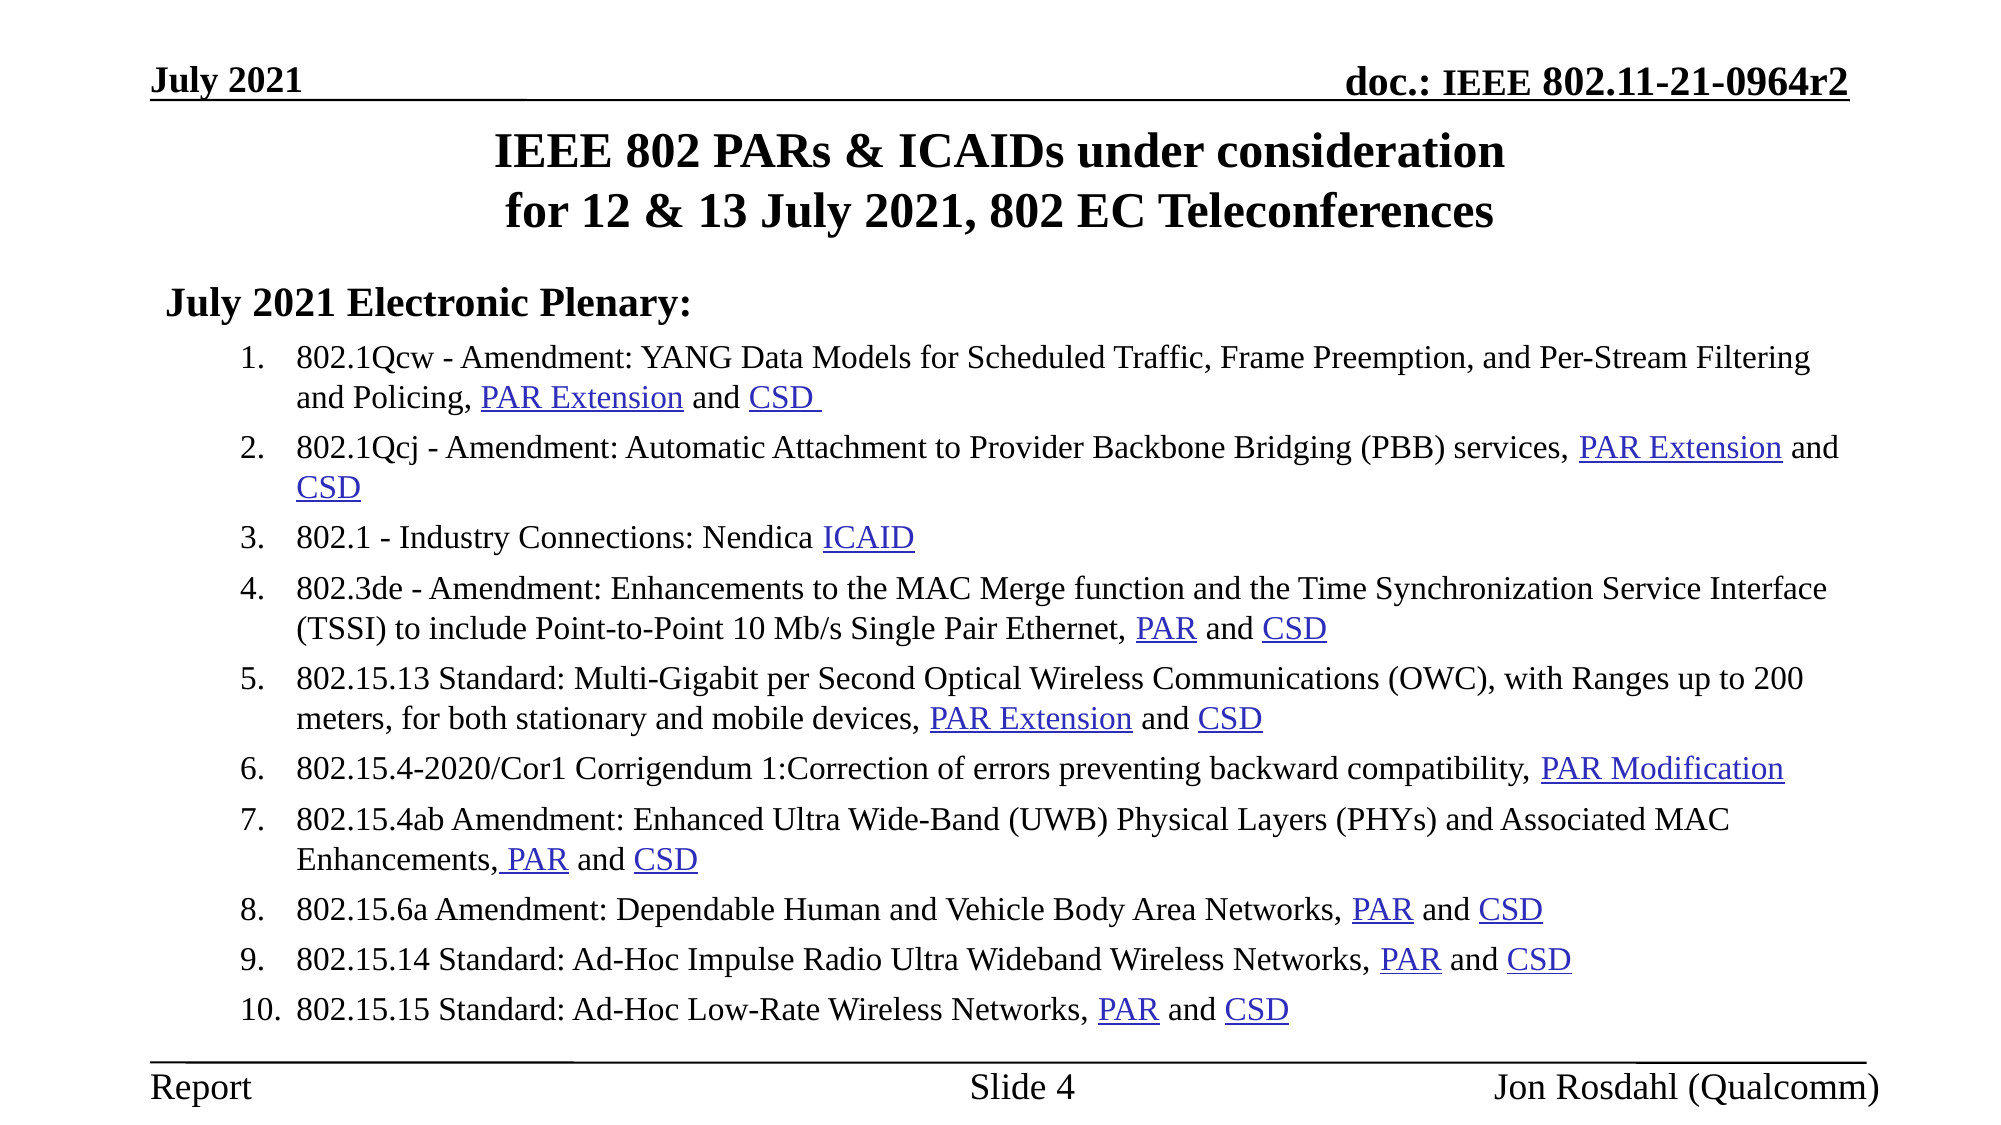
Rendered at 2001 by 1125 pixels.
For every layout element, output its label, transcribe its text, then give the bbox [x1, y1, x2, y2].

list July 2021 Electronic Plenary: 802.1Qcw - Amendment: YANG Data Models for Scheduled Traffic, Frame Preemption, and Per-Stream Filtering and Policing, PAR Extension and CSD 802.1Qcj - Amendment: Automatic Attachment to Provider Backbone Bridging (PBB) services, PAR Extension and CSD 802.1 - Industry Connections: Nendica ICAID 802.3de - Amendment: Enhancements to the MAC Merge function and the Time Synchronization Service Interface (TSSI) to include Point-to-Point 10 Mb/s Single Pair Ethernet, PAR and CSD 802.15.13 Standard: Multi-Gigabit per Second Optical Wireless Communications (OWC), with Ranges up to 200 meters, for both stationary and mobile devices, PAR Extension and CSD 802.15.4-2020/Cor1 Corrigendum 1:Correction of errors preventing backward compatibility, PAR Modification 802.15.4ab Amendment: Enhanced Ultra Wide-Band (UWB) Physical Layers (PHYs) and Associated MAC Enhancements, PAR and CSD 802.15.6a Amendment: Dependable Human and Vehicle Body Area Networks, PAR and CSD 802.15.14 Standard: Ad-Hoc Impulse Radio Ultra Wideband Wireless Networks, PAR and CSD 802.15.15 Standard: Ad-Hoc Low-Rate Wireless Networks, PAR and CSD [149, 266, 1881, 1063]
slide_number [149, 49, 431, 100]
slide_number Slide 4 [950, 1063, 1095, 1125]
footer Jon Rosdahl (Qualcomm) [1436, 1063, 1881, 1108]
title IEEE 802 PARs & ICAIDs under consideration for 12 & 13 July 2021, 802 EC Teleconferences [149, 112, 1850, 244]
